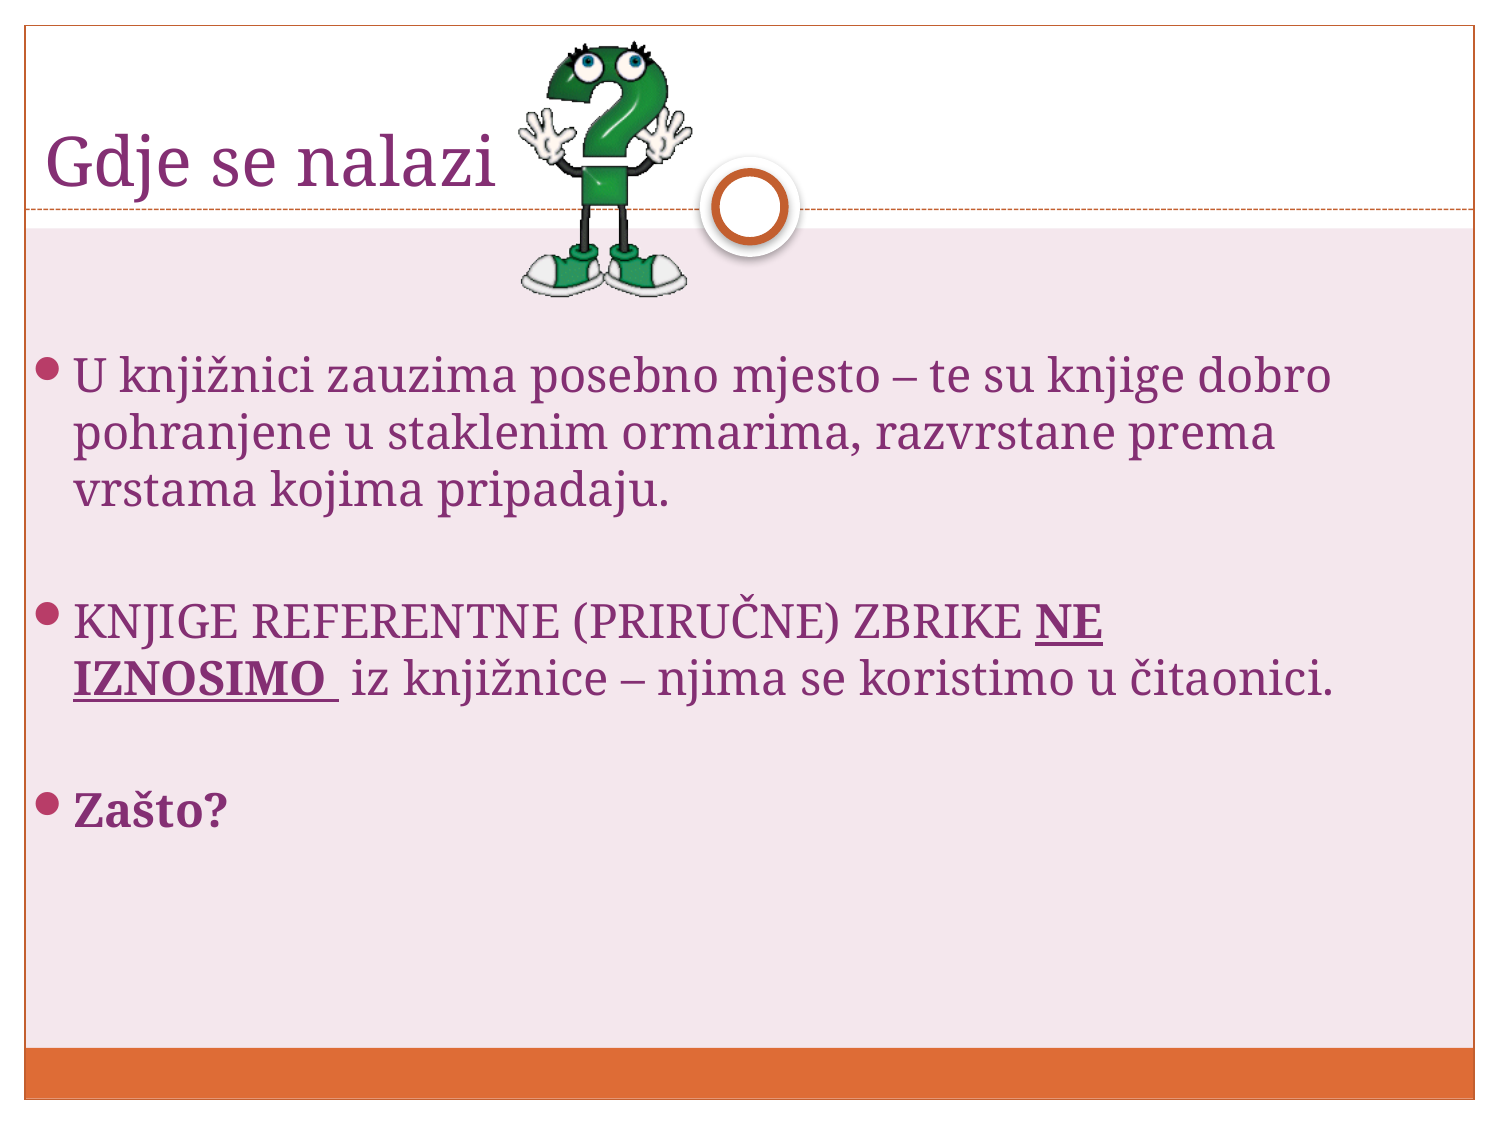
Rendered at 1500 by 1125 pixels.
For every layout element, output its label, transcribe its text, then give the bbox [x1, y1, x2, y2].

title Gdje se nalazi [734, 30, 1382, 209]
title Gdje se nalazi [29, 30, 471, 209]
picture [477, 0, 729, 303]
list U knjižnici zauzima posebno mjesto – te su knjige dobro pohranjene u staklenim ormarima, razvrstane prema vrstama kojima pripadaju. KNJIGE REFERENTNE (PRIRUČNE) ZBRIKE NE IZNOSIMO iz knjižnice – njima se koristimo u čitaonici. Zašto? [17, 338, 1368, 891]
